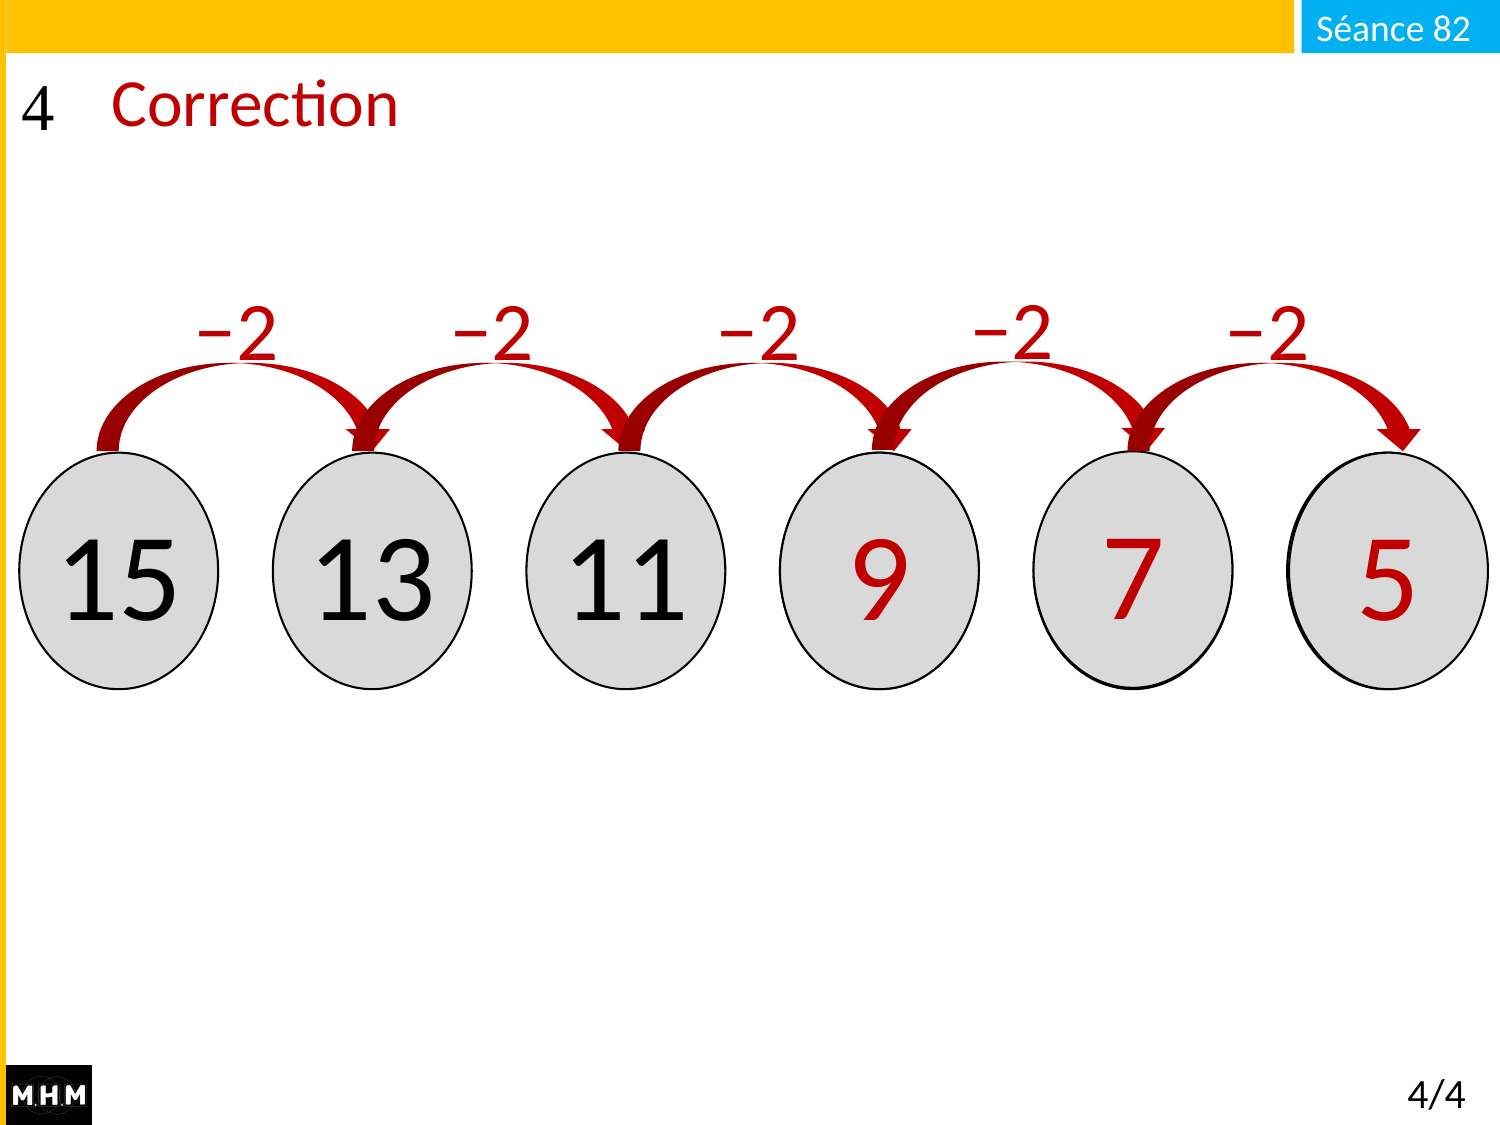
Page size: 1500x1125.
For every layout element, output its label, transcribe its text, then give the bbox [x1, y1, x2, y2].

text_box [1127, 270, 1425, 452]
text_box 7 [1032, 450, 1234, 689]
text_box 13 [271, 452, 473, 691]
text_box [352, 270, 618, 452]
title Correction [96, 60, 1391, 149]
text_box 5 [1288, 452, 1489, 691]
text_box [871, 268, 1170, 450]
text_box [618, 270, 916, 452]
text_box 9 [778, 452, 980, 691]
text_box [96, 270, 352, 452]
list 4/4 [1373, 1064, 1500, 1125]
picture [6, 1065, 92, 1125]
text_box 11 [525, 452, 727, 691]
text_box 15 [18, 452, 220, 691]
